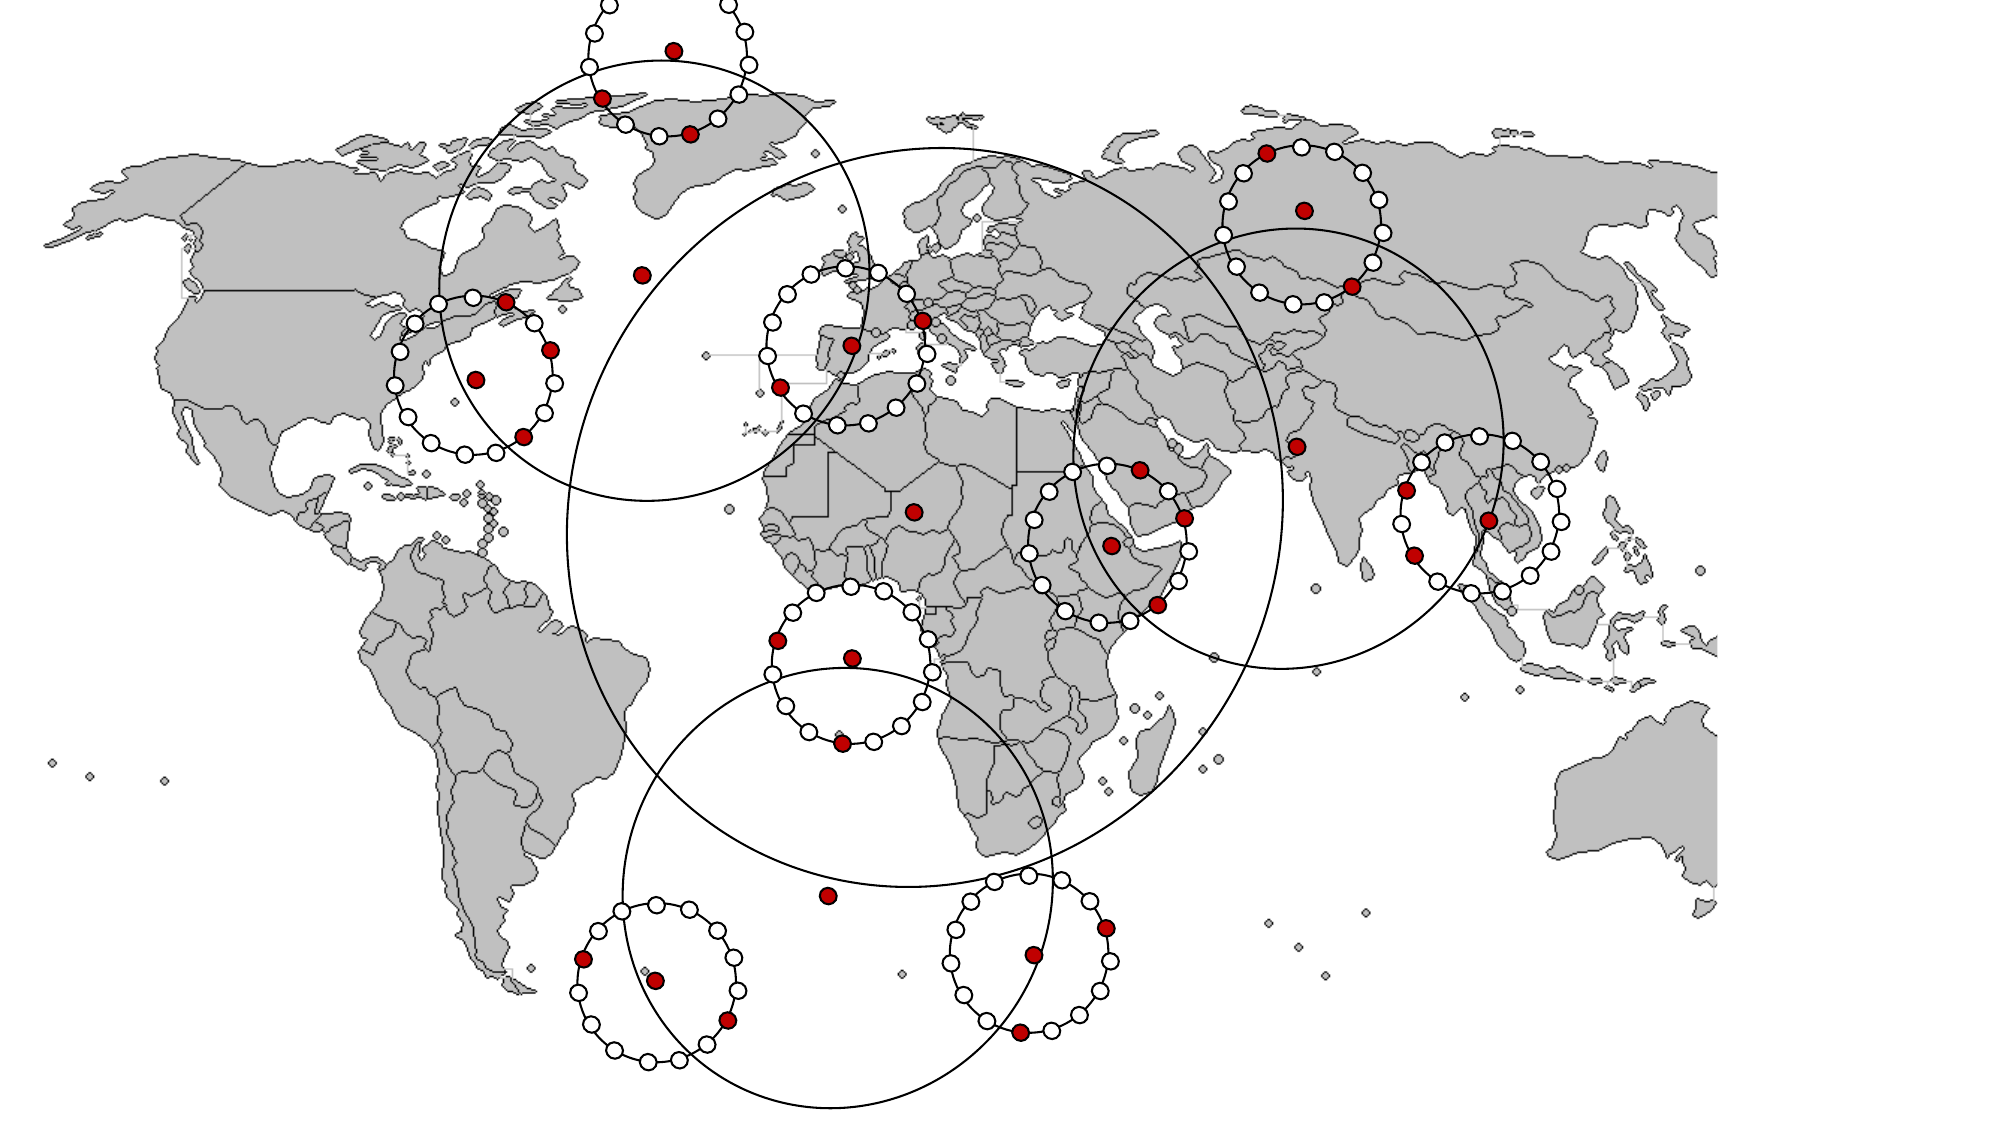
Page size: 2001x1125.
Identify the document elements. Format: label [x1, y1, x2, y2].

picture [19, 76, 333, 1012]
picture [1482, 76, 1718, 1012]
text_box [333, 0, 1482, 1125]
